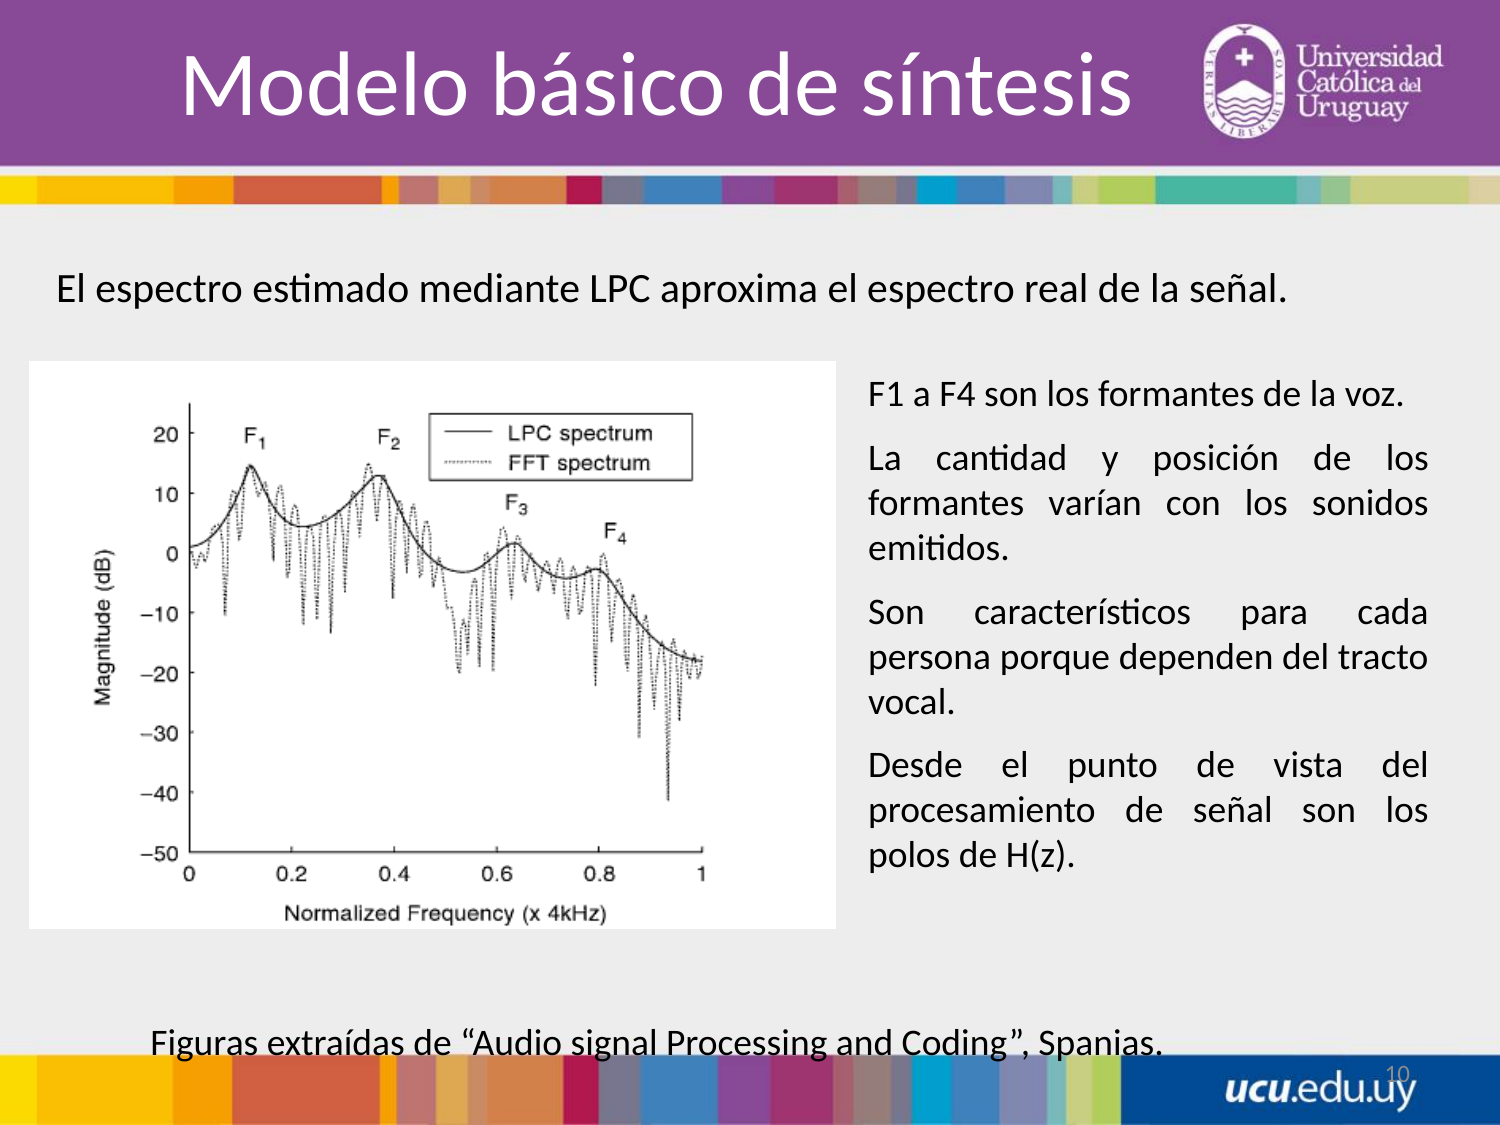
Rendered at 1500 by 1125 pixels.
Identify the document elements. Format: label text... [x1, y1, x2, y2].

slide_number 10 [1074, 1042, 1425, 1103]
text_box F1 a F4 son los formantes de la voz. La cantidad y posición de los formantes varían con los sonidos emitidos. Son característicos para cada persona porque dependen del tracto vocal. Desde el punto de vista del procesamiento de señal son los polos de H(z). [853, 361, 1444, 883]
text_box El espectro estimado mediante LPC aproxima el espectro real de la señal. [41, 253, 1452, 319]
picture [0, 0, 1500, 1125]
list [29, 361, 836, 929]
title Modelo básico de síntesis [0, 0, 1333, 173]
text_box Figuras extraídas de “Audio signal Processing and Coding”, Spanias. [135, 1010, 1399, 1070]
